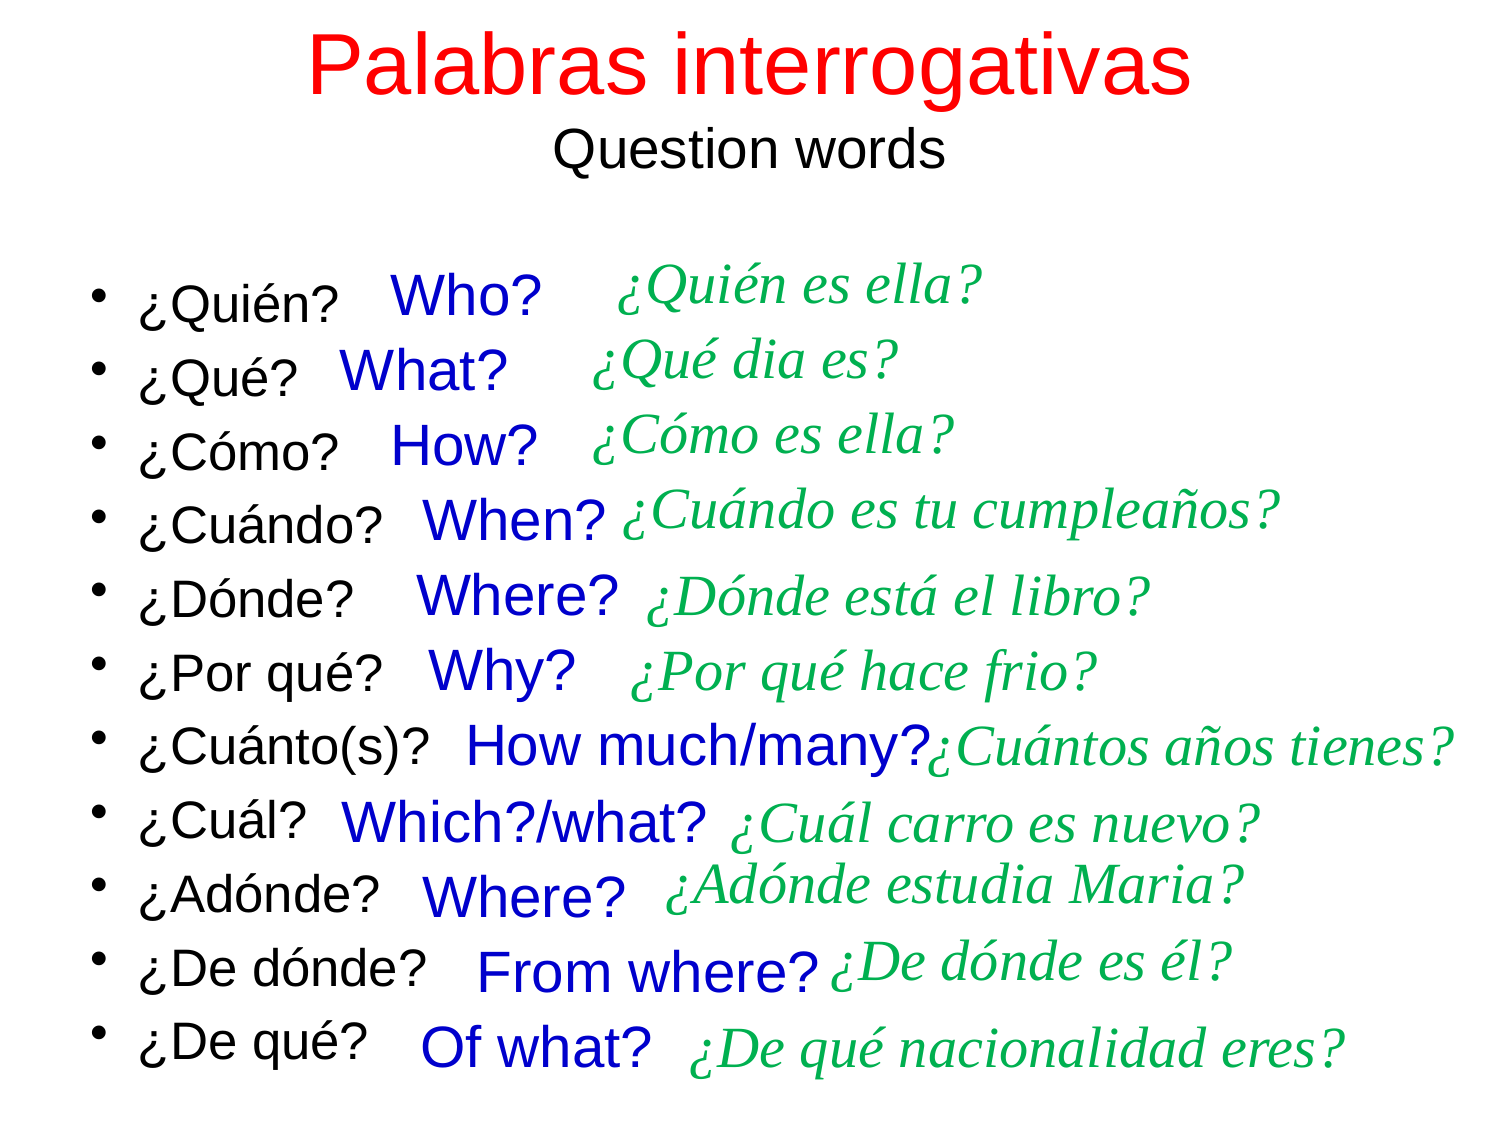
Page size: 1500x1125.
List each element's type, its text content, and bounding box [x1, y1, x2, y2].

text_box ¿Quién es ella? [601, 237, 998, 323]
text_box Where? [407, 851, 642, 937]
text_box What? [325, 324, 524, 410]
text_box Which?/what? [327, 776, 715, 862]
text_box ¿Adónde estudia Maria? [649, 837, 1260, 923]
title Palabras interrogativas Question words [75, 0, 1425, 188]
list ¿Quién? ¿Qué? ¿Cómo? ¿Cuándo? ¿Dónde? ¿Por qué? ¿Cuánto(s)? ¿Cuál? ¿Adónde? ¿De dónde? ¿De qué? [75, 262, 1425, 1088]
text_box Who? [376, 249, 559, 335]
text_box Where? [401, 549, 631, 635]
text_box Of what? [388, 1001, 669, 1087]
text_box From where? [445, 926, 836, 1012]
text_box ¿Dónde está el libro? [631, 549, 1166, 635]
text_box ¿De qué nacionalidad eres? [673, 1001, 1361, 1087]
text_box ¿Qué dia es? [576, 312, 915, 387]
text_box ¿Cuántos años tienes? [911, 699, 1471, 785]
text_box When? [407, 474, 623, 549]
text_box ¿Por qué hace frio? [614, 624, 1113, 699]
text_box How? [375, 399, 555, 485]
text_box ¿Cómo es ella? [576, 387, 970, 473]
text_box ¿Cuál carro es nuevo? [715, 785, 1276, 862]
text_box ¿Cuándo es tu cumpleaños? [606, 462, 1297, 548]
text_box Why? [413, 624, 593, 710]
text_box ¿De dónde es él? [814, 914, 1248, 999]
text_box How much/many? [450, 699, 911, 785]
